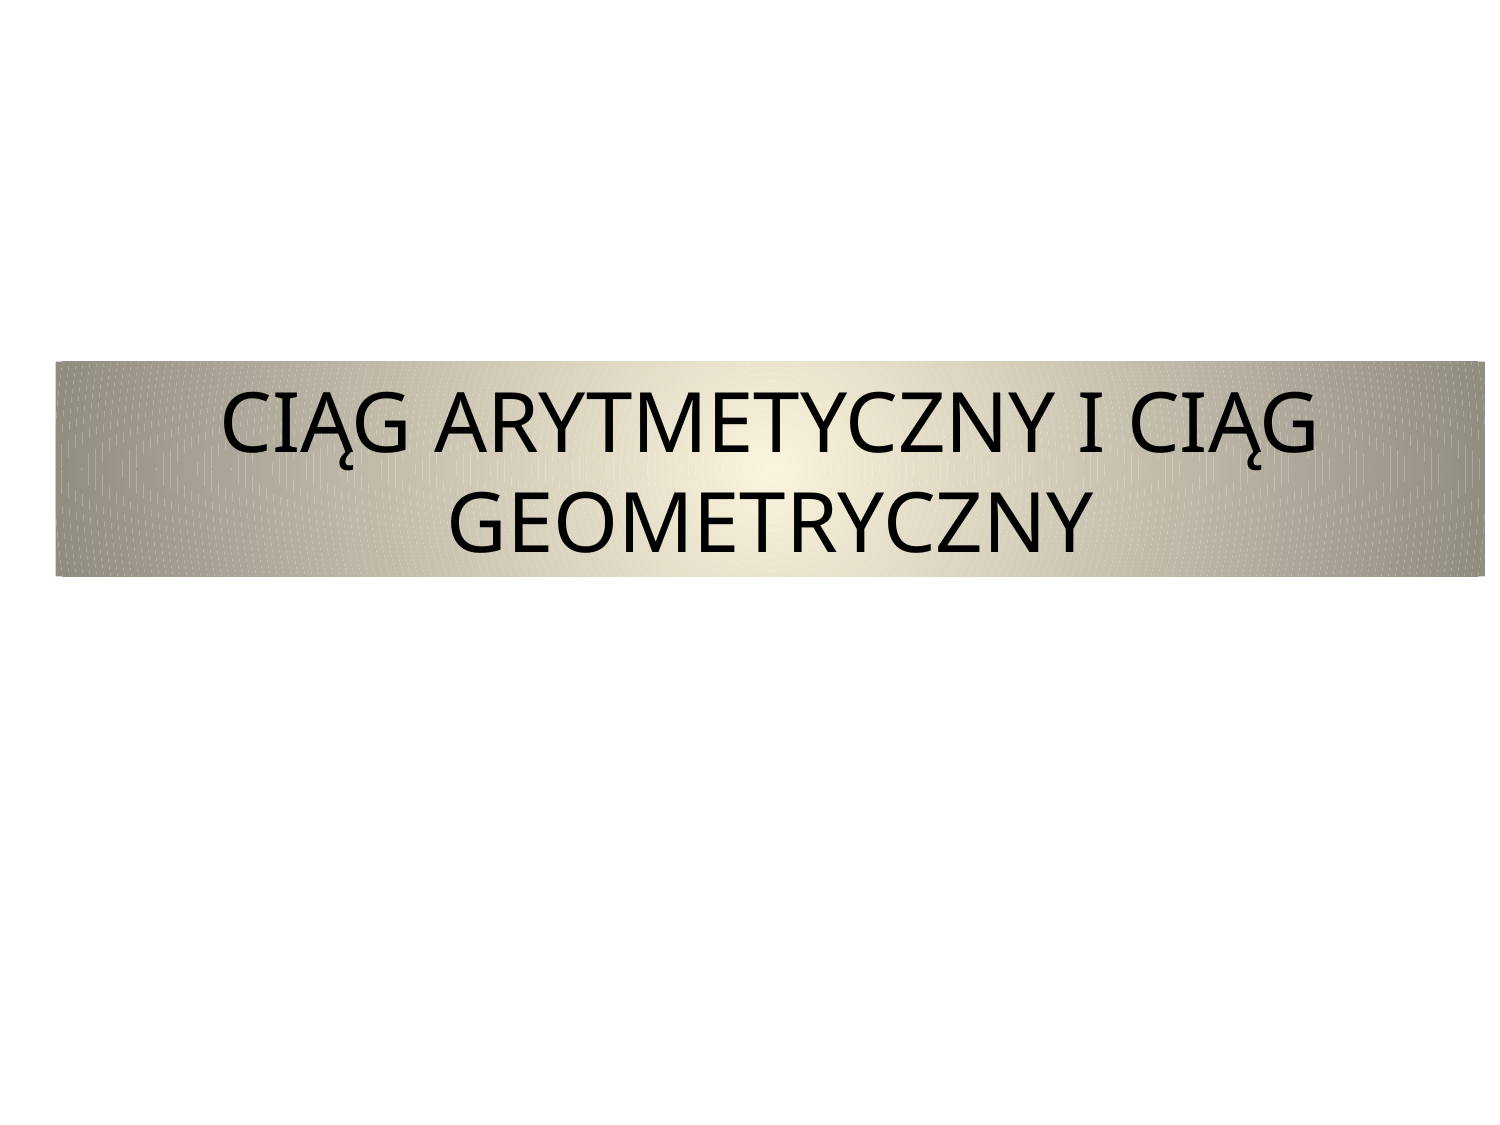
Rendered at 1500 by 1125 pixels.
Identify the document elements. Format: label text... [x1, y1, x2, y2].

text_box CIĄG ARYTMETYCZNY I CIĄG GEOMETRYCZNY [55, 361, 1485, 577]
